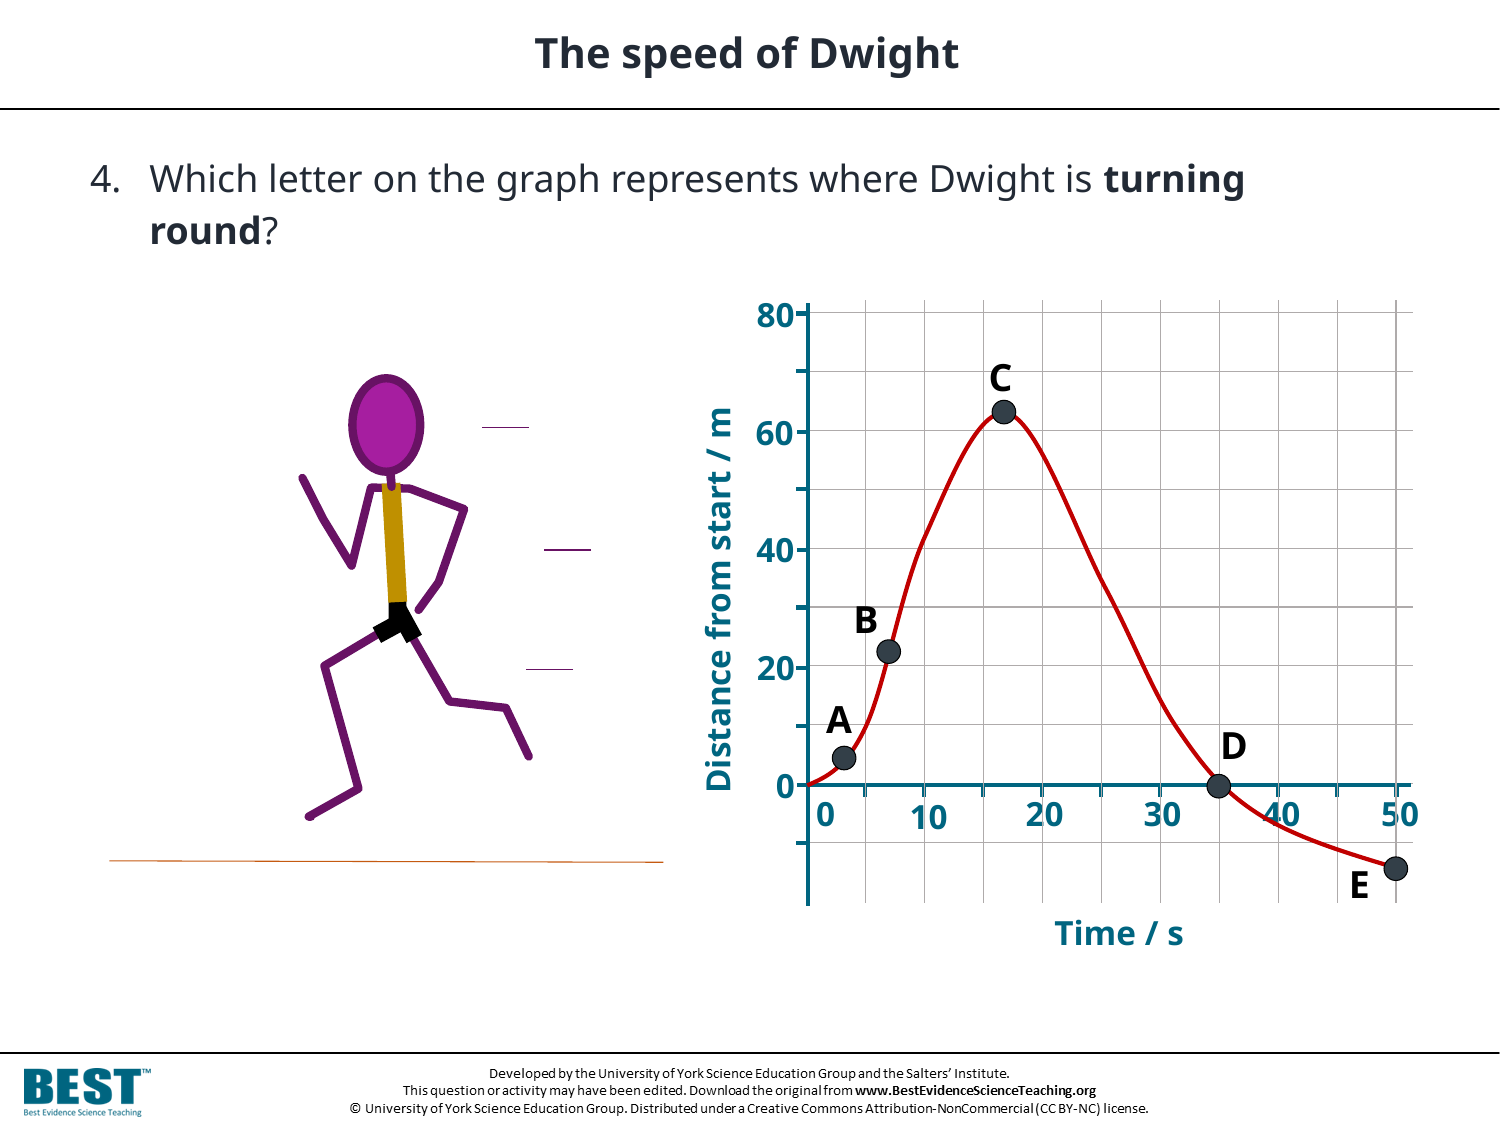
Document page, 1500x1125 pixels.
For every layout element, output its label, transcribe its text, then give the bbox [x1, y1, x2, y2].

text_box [109, 378, 664, 863]
picture [0, 108, 1500, 1125]
text_box The speed of Dwight [23, 4, 1471, 99]
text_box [689, 286, 1442, 961]
